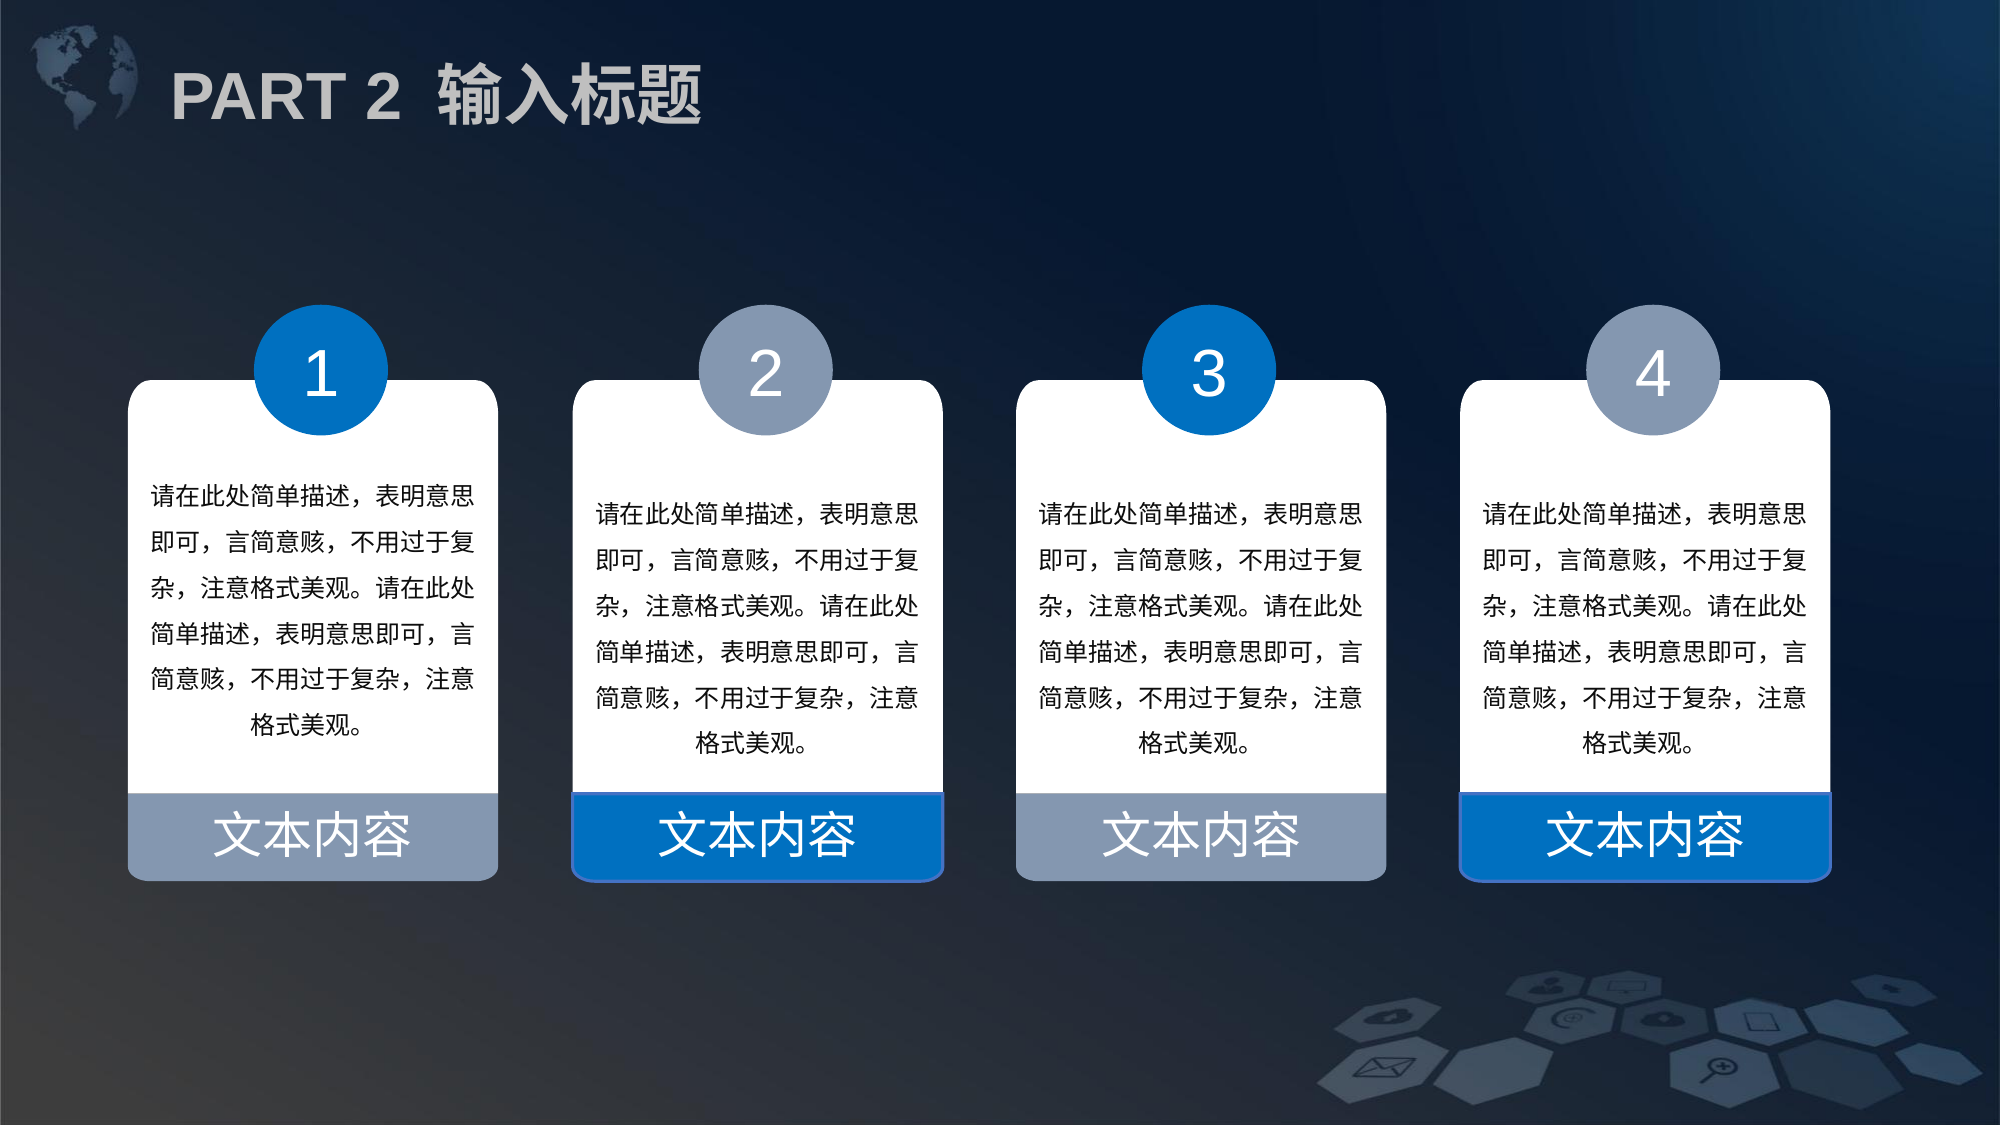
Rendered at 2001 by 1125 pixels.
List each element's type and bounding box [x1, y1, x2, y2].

text_box [1460, 304, 1831, 882]
picture [0, 0, 2000, 1125]
text_box [572, 304, 943, 882]
text_box [1016, 304, 1387, 882]
text_box [127, 304, 499, 882]
